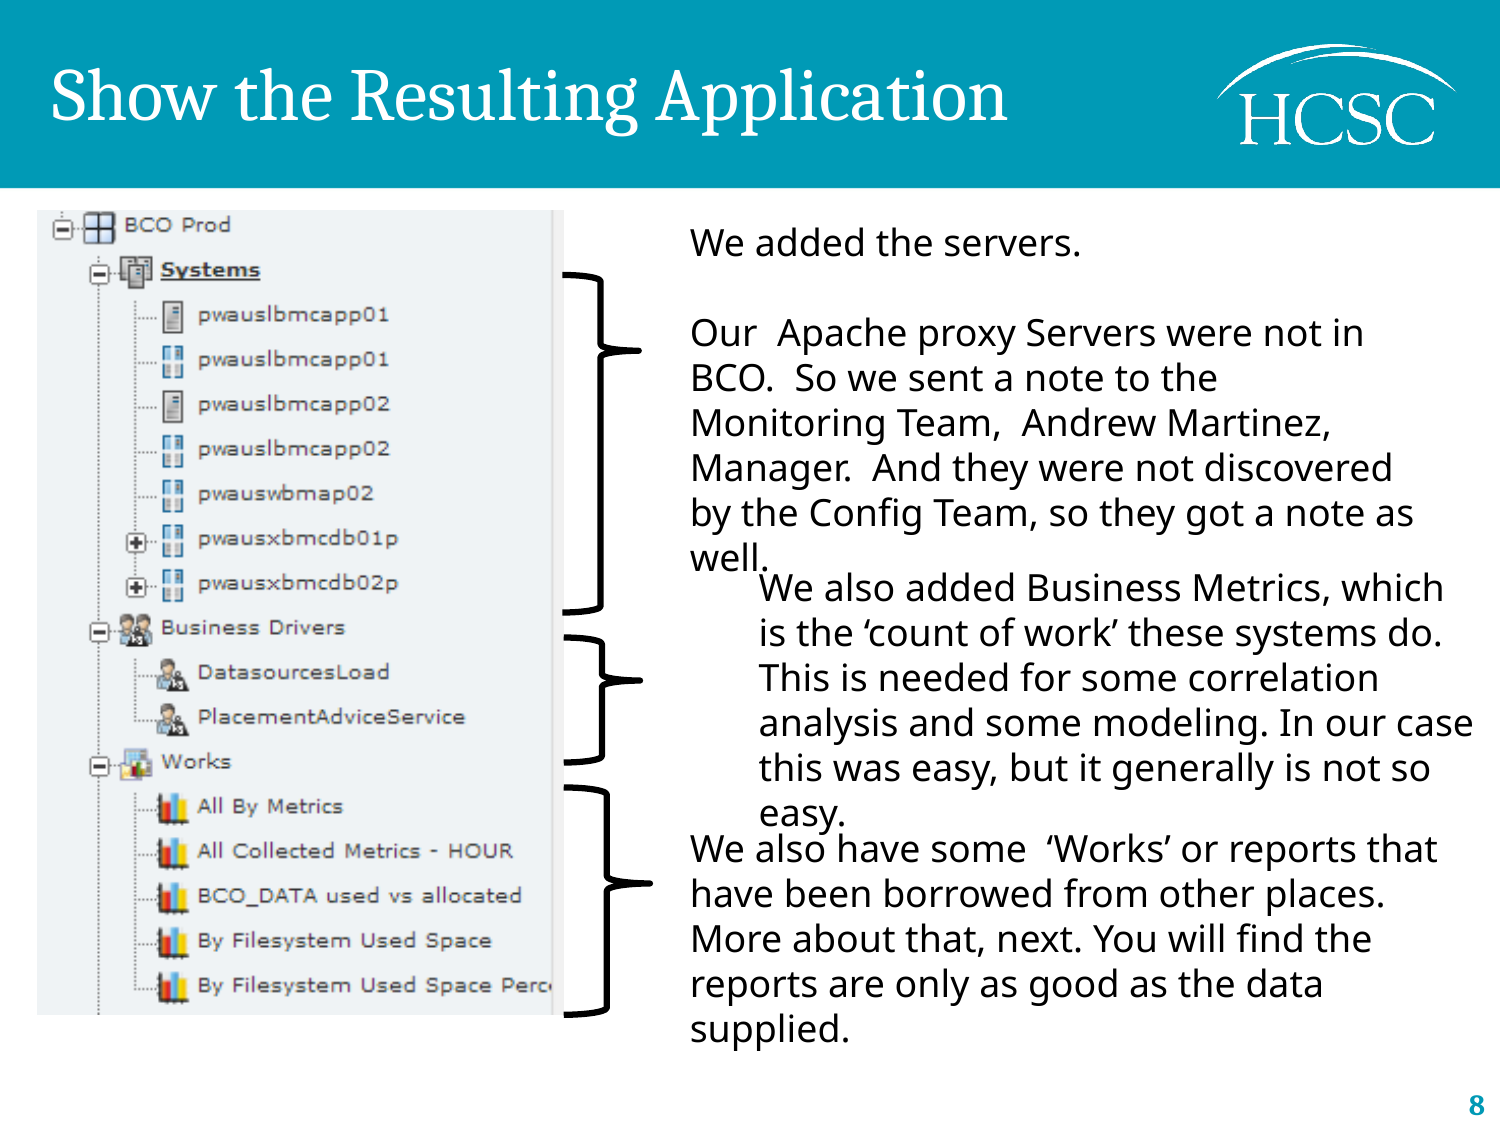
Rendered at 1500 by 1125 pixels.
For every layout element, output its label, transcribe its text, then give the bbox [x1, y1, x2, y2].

text_box We also have some ‘Works’ or reports that have been borrowed from other places. More about that, next. You will find the reports are only as good as the data supplied. [674, 817, 1467, 1058]
text_box [569, 274, 640, 614]
text_box We added the servers. Our Apache proxy Servers were not in BCO. So we sent a note to the Monitoring Team, Andrew Martinez, Manager. And they were not discovered by the Config Team, so they got a note as well. [674, 211, 1441, 587]
text_box [569, 636, 641, 764]
text_box [569, 786, 651, 1016]
title Show the Resulting Application [37, 0, 1278, 181]
picture [0, 0, 1500, 1016]
text_box We also added Business Metrics, which is the ‘count of work’ these systems do. This is needed for some correlation analysis and some modeling. In our case this was easy, but it generally is not so easy. [743, 556, 1494, 841]
